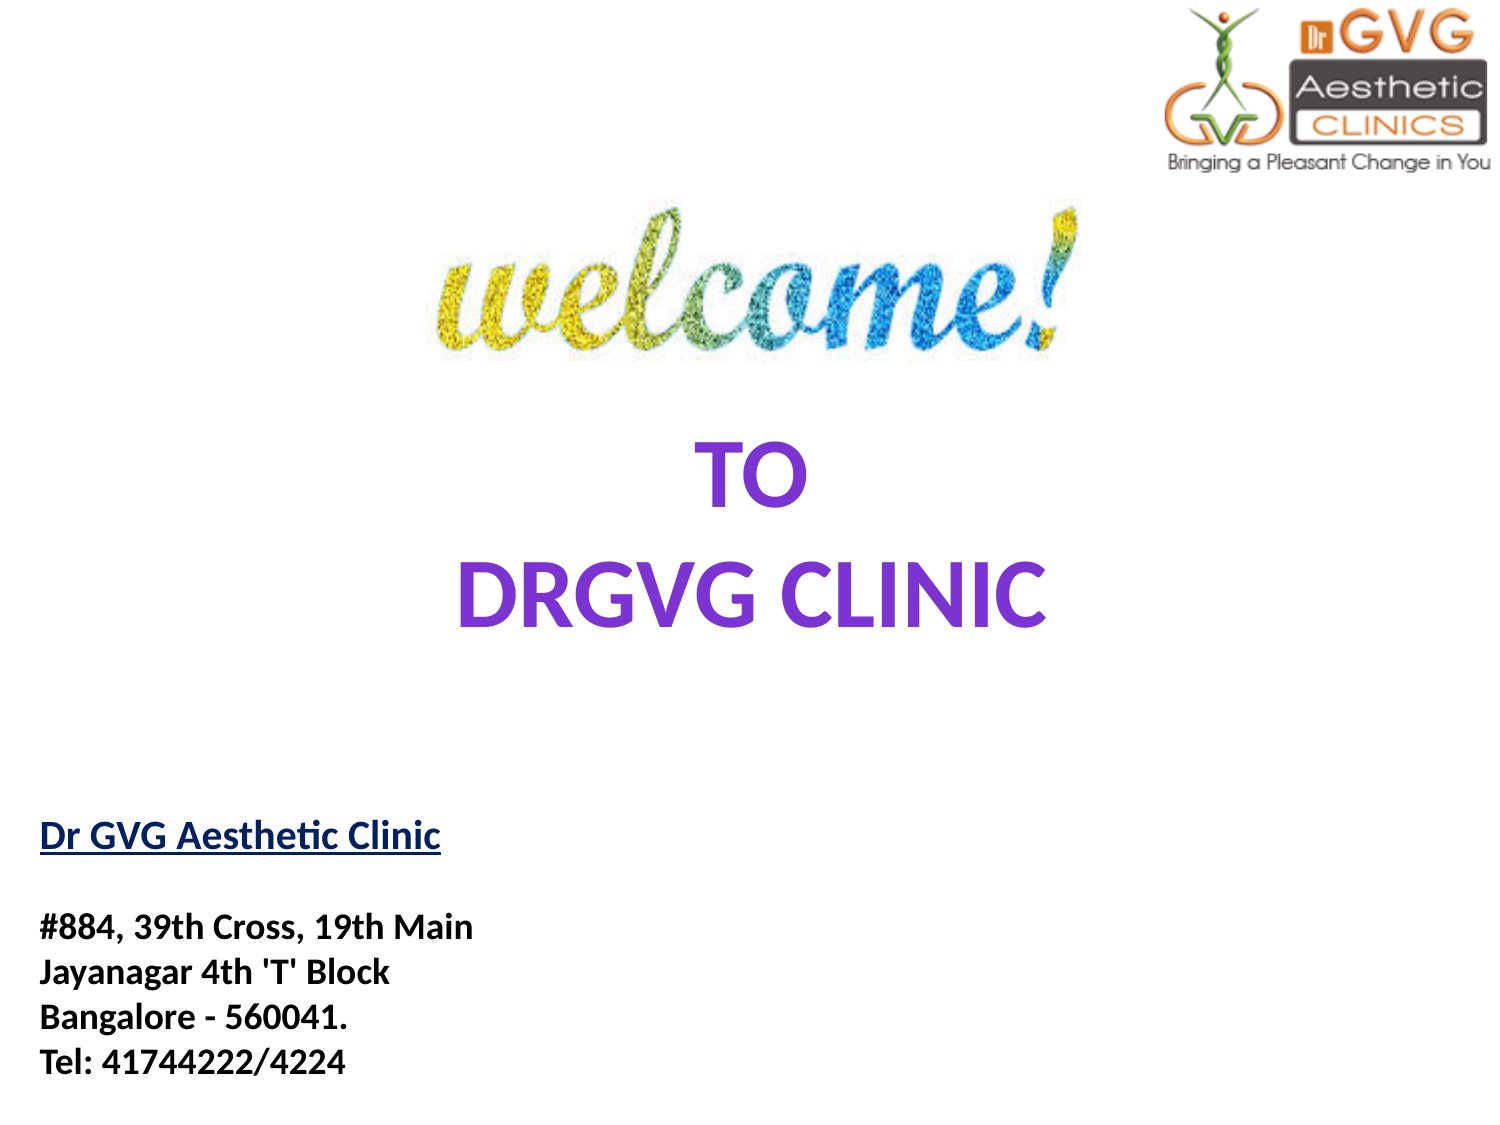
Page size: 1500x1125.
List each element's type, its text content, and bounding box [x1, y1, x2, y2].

picture [424, 162, 1101, 413]
picture [1149, 0, 1500, 176]
text_box To DrGVG Clinic [440, 421, 1064, 655]
text_box Dr GVG Aesthetic Clinic #884, 39th Cross, 19th Main Jayanagar 4th 'T' Block Bangalore - 560041. Tel: 41744222/4224 [24, 800, 775, 1090]
